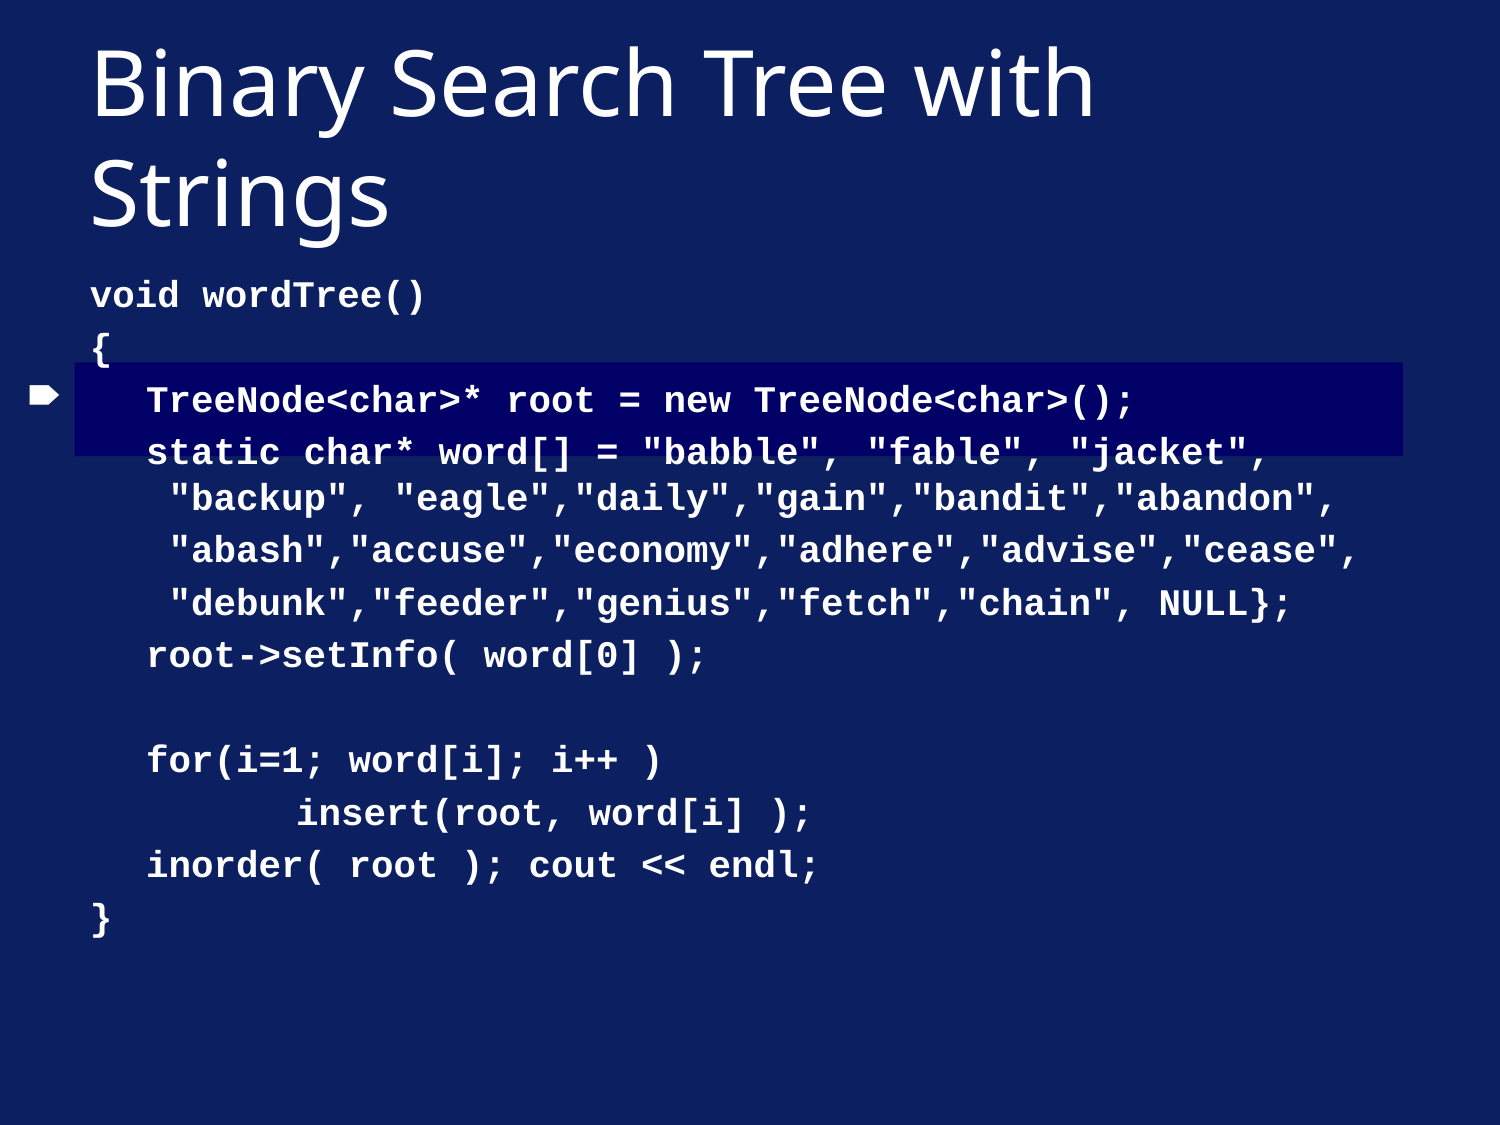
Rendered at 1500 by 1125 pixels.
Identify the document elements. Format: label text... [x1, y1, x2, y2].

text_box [12, 362, 1404, 466]
list void wordTree() { TreeNode<char>* root = new TreeNode<char>(); static char* word[] = "babble", "fable", "jacket", "backup", "eagle","daily","gain","bandit","abandon", "abash","accuse","economy","adhere","advise","cease", "debunk","feeder","genius","fetch","chain", NULL}; root->setInfo( word[0] ); for(i=1; word[i]; i++ ) insert(root, word[i] ); inorder( root ); cout << endl; } [74, 262, 1425, 1038]
title Binary Search Tree with Strings [74, 59, 1425, 210]
